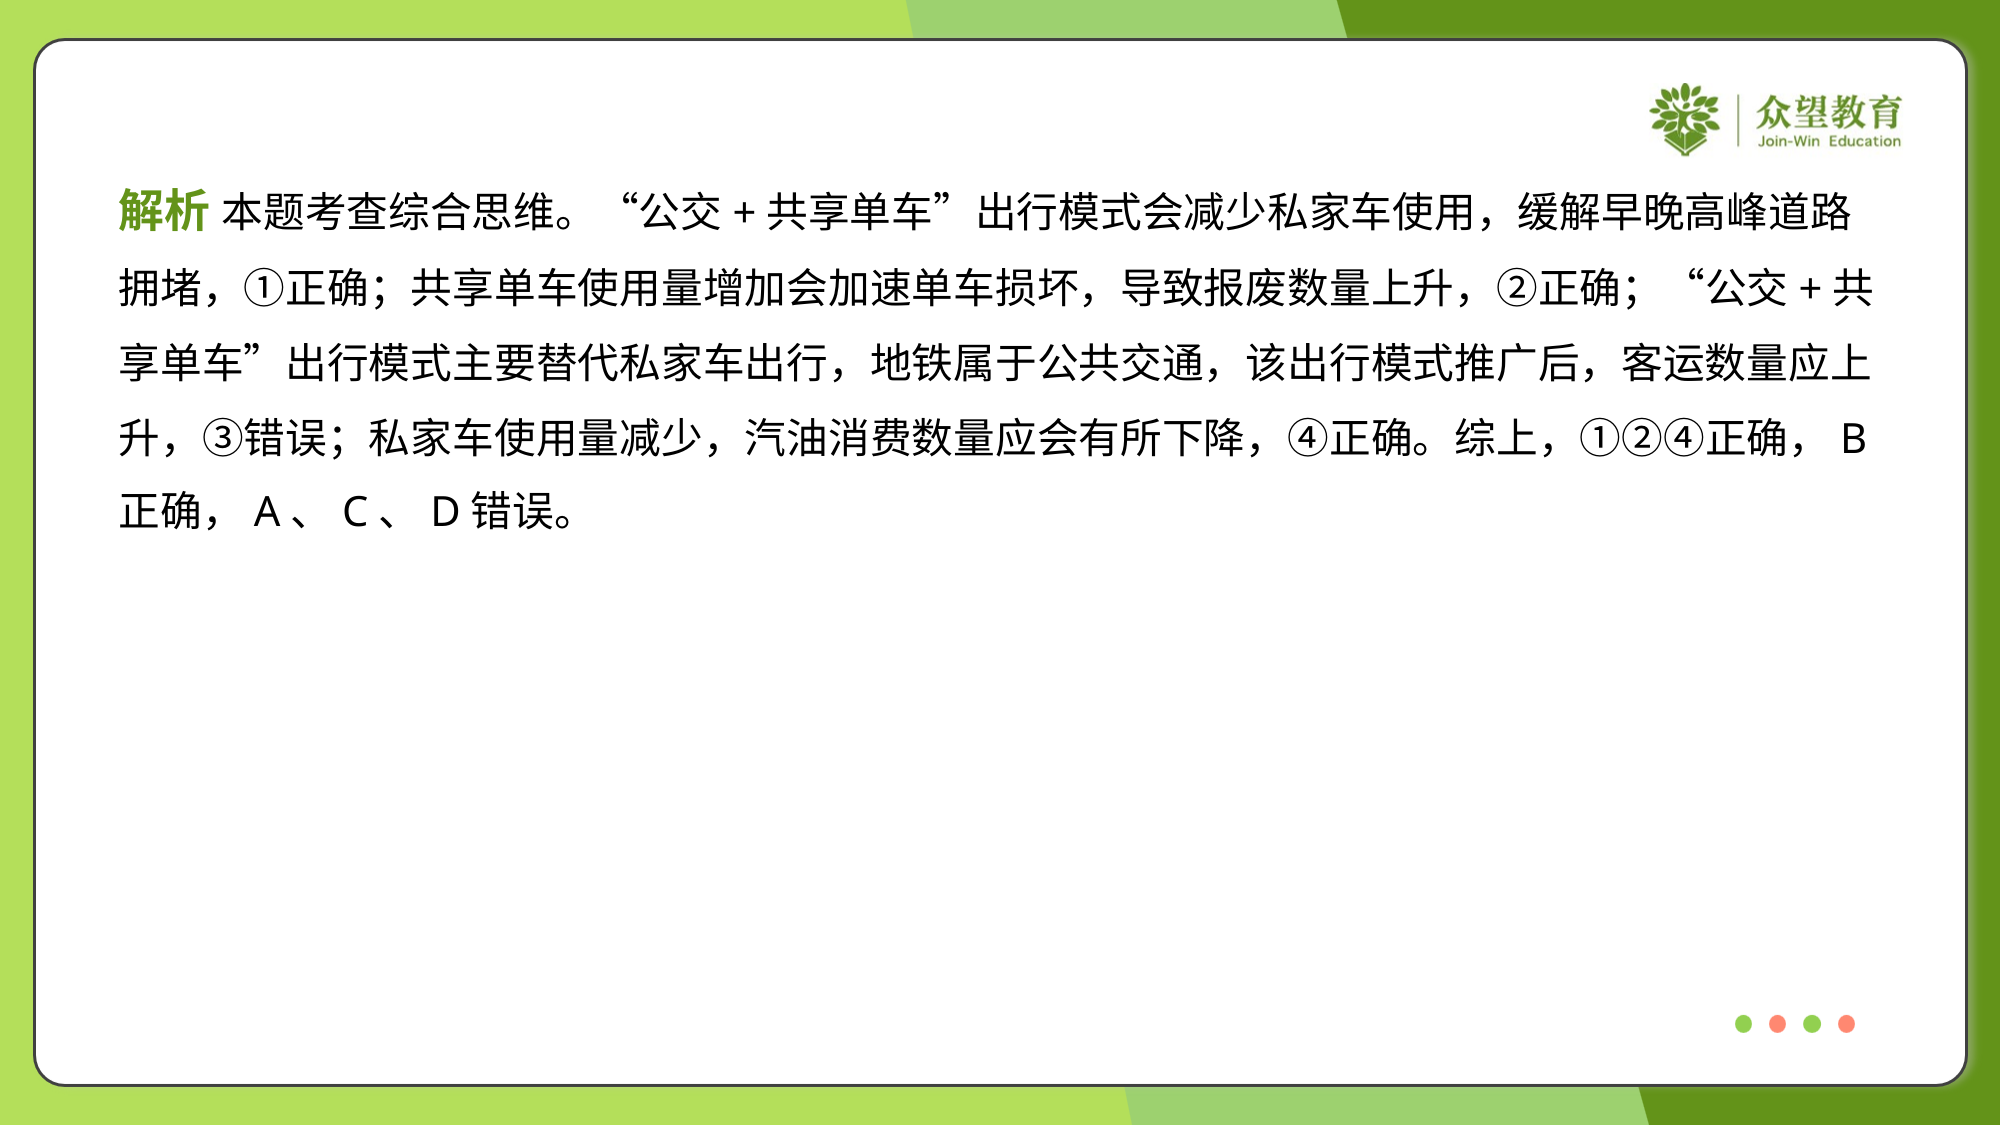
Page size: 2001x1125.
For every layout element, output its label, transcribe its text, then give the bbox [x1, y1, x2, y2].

text_box 解析 本题考查综合思维。“公交+共享单车”出行模式会减少私家车使用，缓解早晚高峰道路 拥堵，①正确；共享单车使用量增加会加速单车损坏，导致报废数量上升，②正确；“公交+共 享单车”出行模式主要替代私家车出行，地铁属于公共交通，该出行模式推广后，客运数量应上 升，③错误；私家车使用量减少，汽油消费数量应会有所下降，④正确。综上，①②④正确，B 正确，A、C、D错误。 [118, 159, 1883, 527]
picture [0, 0, 2000, 1125]
